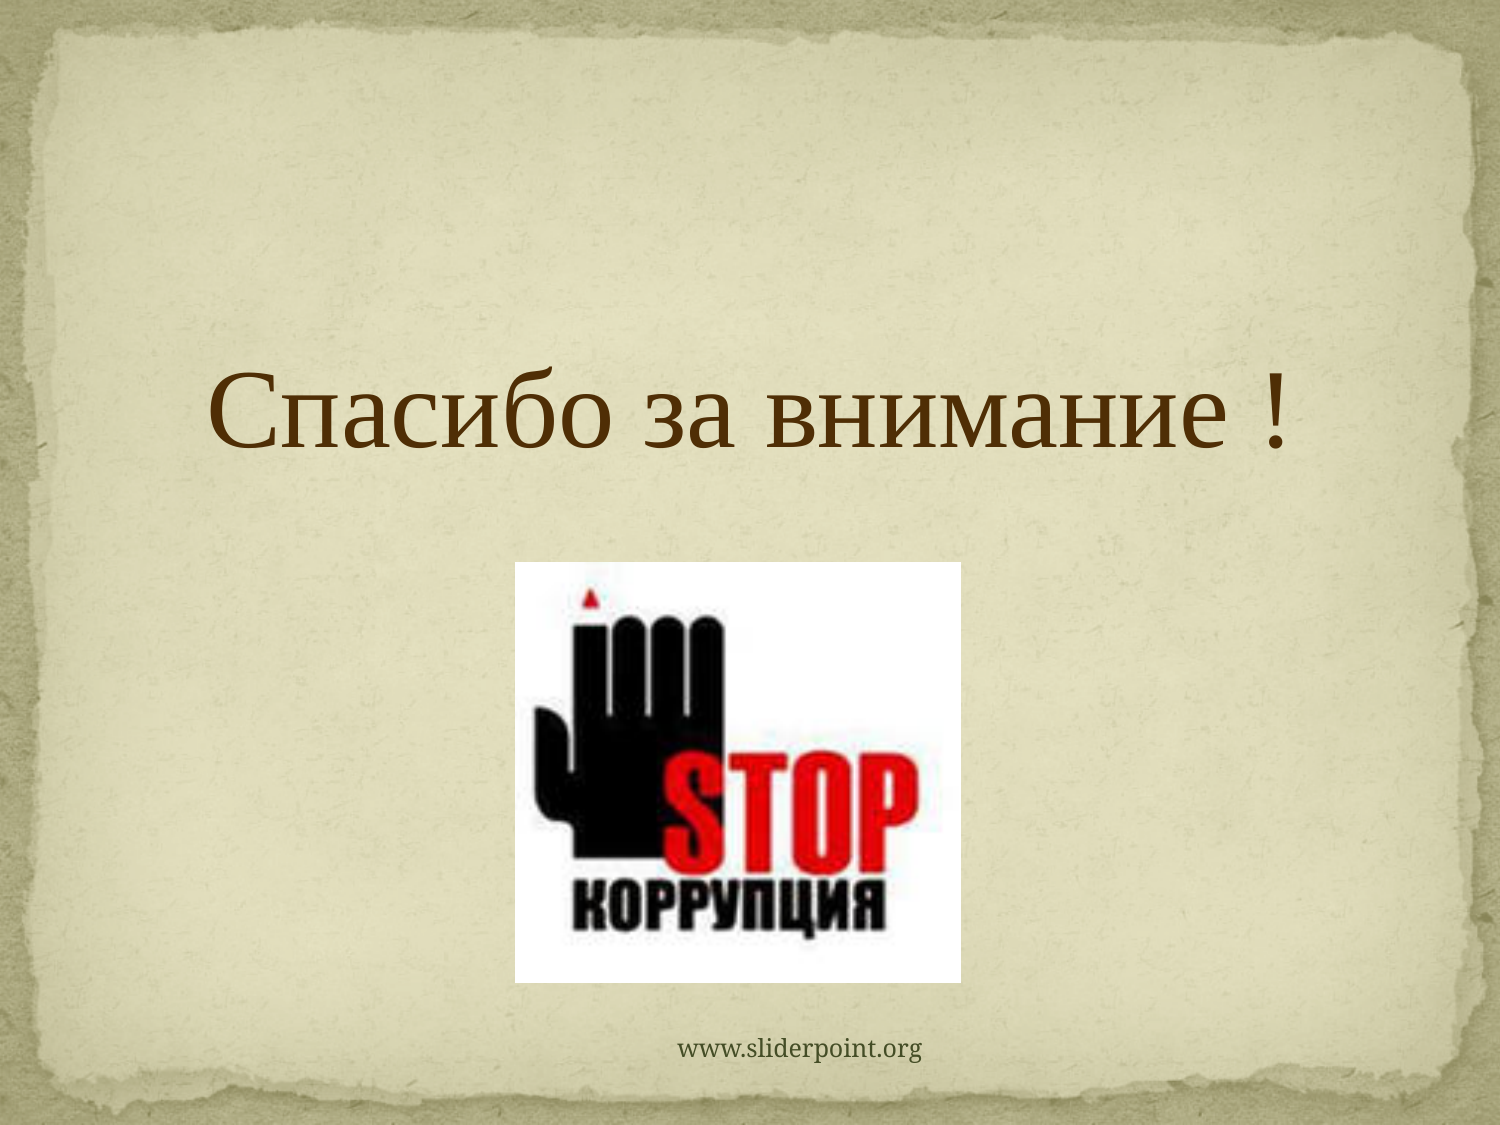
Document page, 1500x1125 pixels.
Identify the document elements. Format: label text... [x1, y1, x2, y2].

picture [515, 562, 961, 983]
list Спасибо за внимание ! [152, 249, 1350, 1000]
footer www.sliderpoint.org [350, 1017, 938, 1081]
